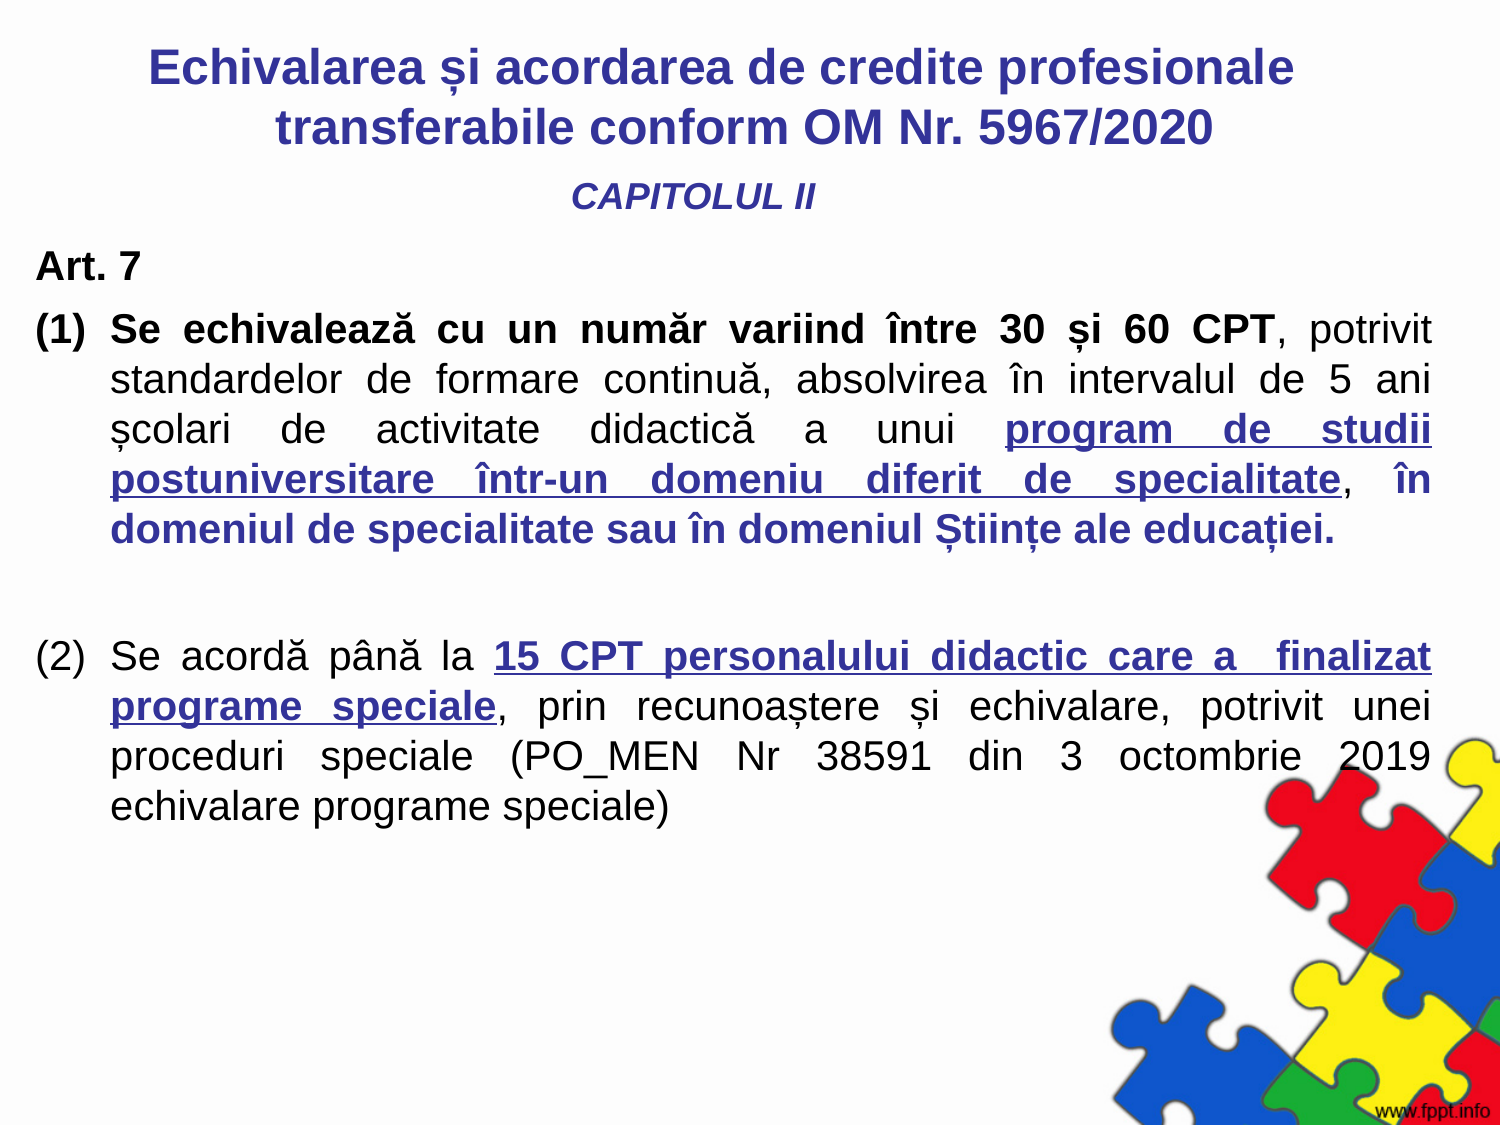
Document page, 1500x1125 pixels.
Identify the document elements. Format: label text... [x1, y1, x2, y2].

text_box Art. 7 Se echivalează cu un număr variind între 30 și 60 CPT, potrivit standardelor de formare continuă, absolvirea în intervalul de 5 ani școlari de activitate didactică a unui program de studii postuniversitare într-un domeniu diferit de specialitate, în domeniul de specialitate sau în domeniul Științe ale educației. Se acordă până la 15 CPT personalului didactic care a finalizat programe speciale, prin recunoaștere și echivalare, potrivit unei proceduri speciale (PO_MEN Nr 38591 din 3 octombrie 2019 echivalare programe speciale) [20, 231, 1447, 900]
title Echivalarea și acordarea de credite profesionale transferabile conform OM Nr. 5967/2020 [47, 24, 1398, 165]
text_box CAPITOLUL II [556, 164, 831, 225]
picture [0, 0, 1500, 1125]
